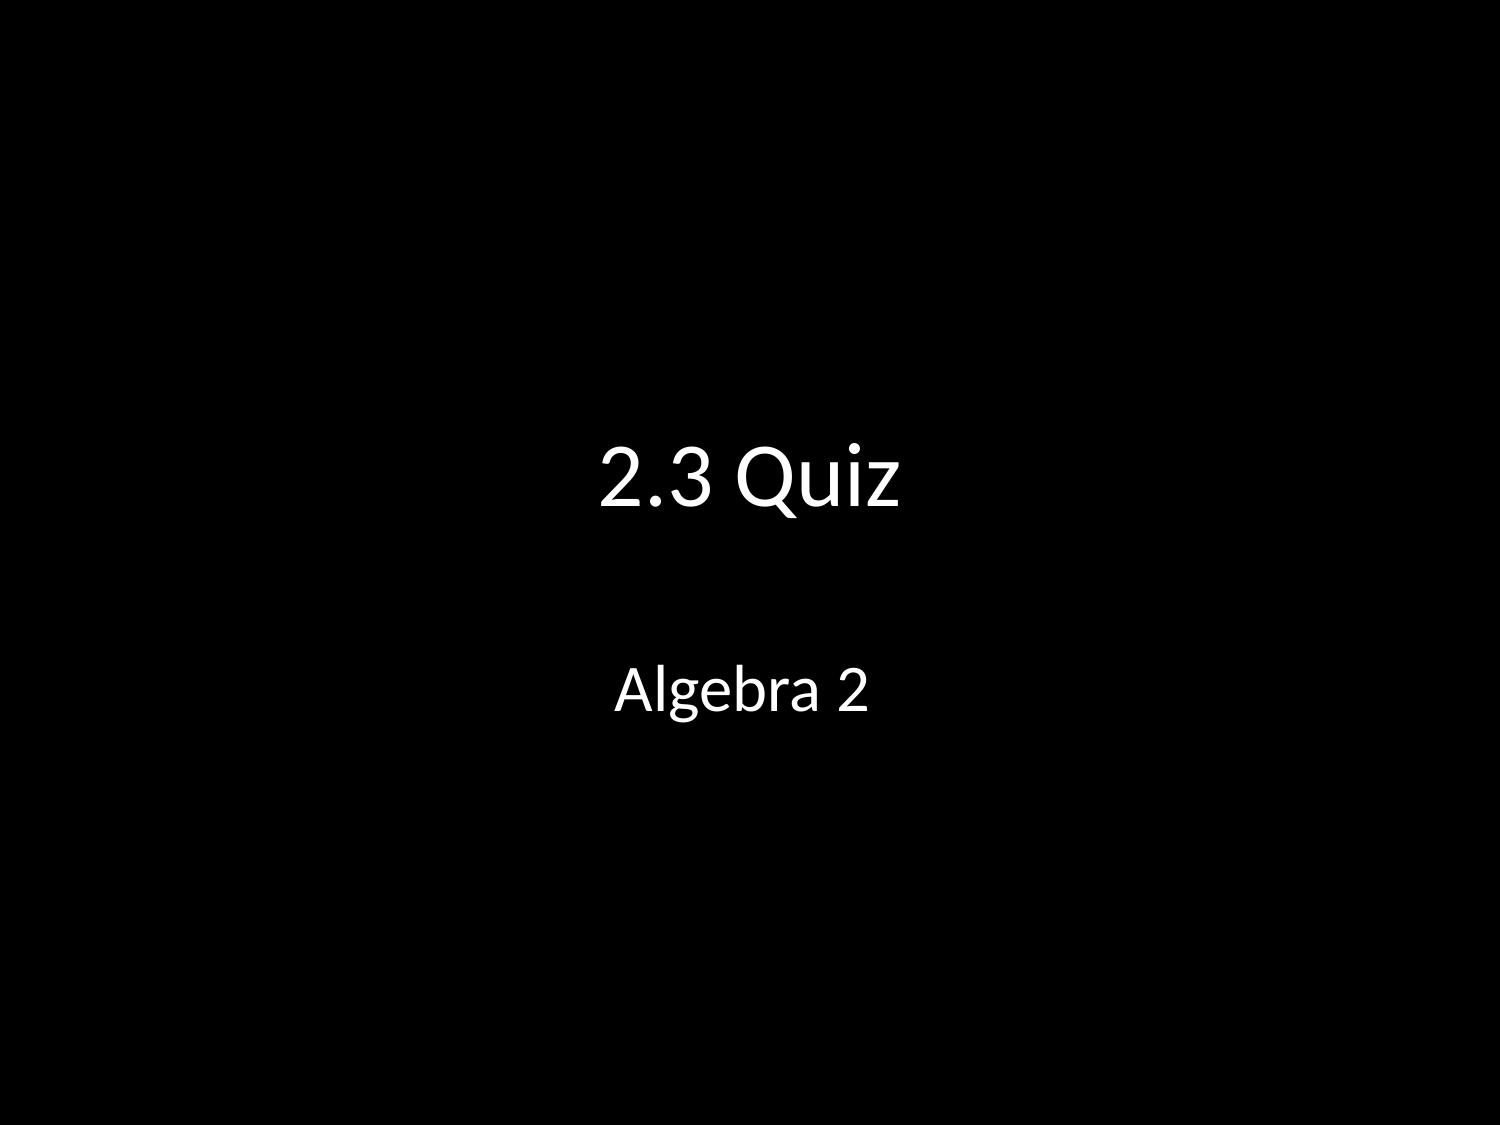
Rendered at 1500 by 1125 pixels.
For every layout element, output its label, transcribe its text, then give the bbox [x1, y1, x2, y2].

title 2.3 Quiz [112, 349, 1388, 591]
subtitle Algebra 2 [225, 637, 1275, 925]
